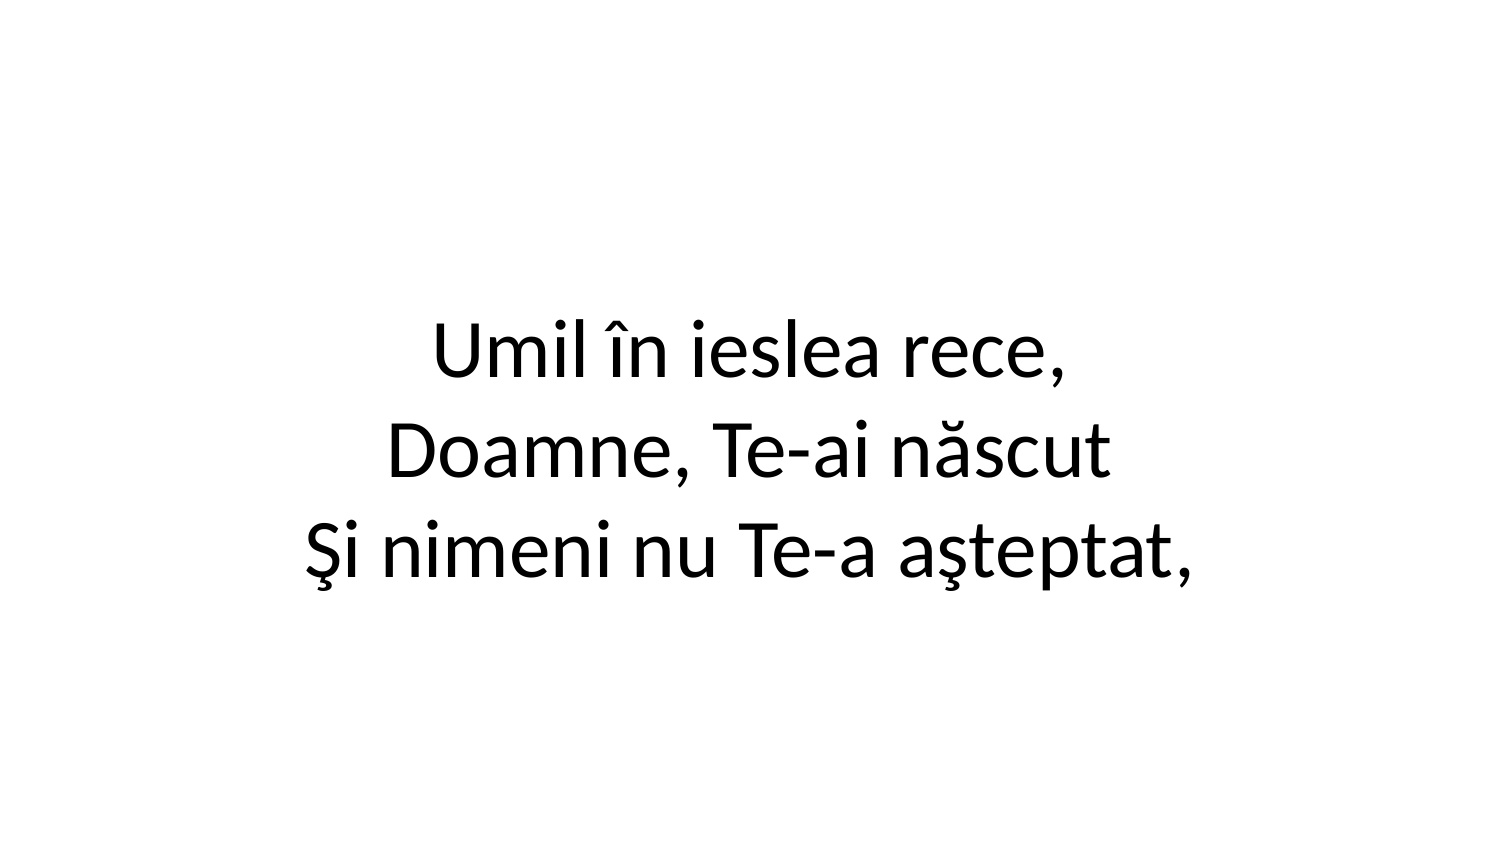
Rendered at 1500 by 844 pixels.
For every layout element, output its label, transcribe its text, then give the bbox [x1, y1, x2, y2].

text_box Umil în ieslea rece, Doamne, Te-ai născut Şi nimeni nu Te-a aşteptat, [289, 242, 1211, 602]
